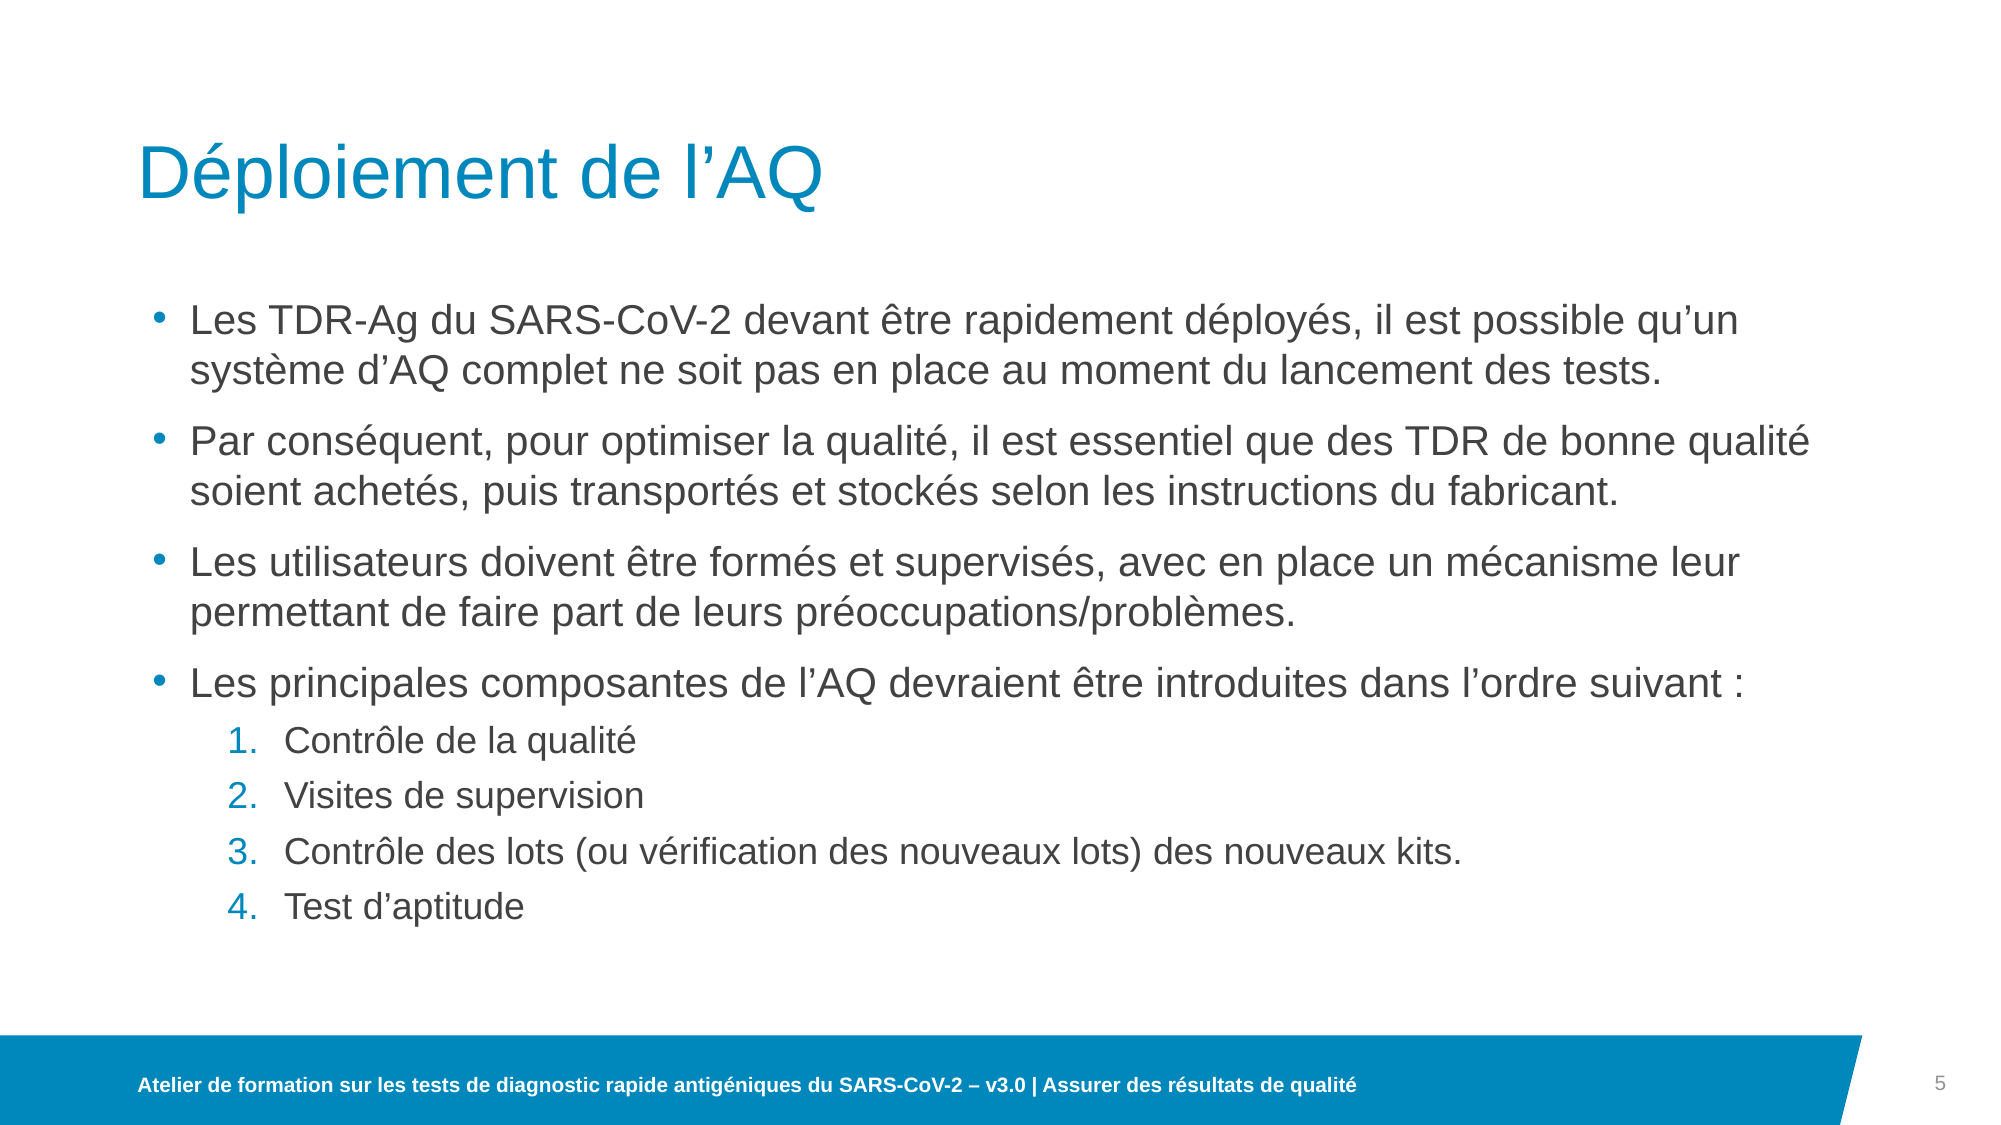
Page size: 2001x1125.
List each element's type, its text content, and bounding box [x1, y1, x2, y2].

slide_number 5 [1862, 1035, 1947, 1125]
title Déploiement de l’AQ [137, 59, 1863, 215]
list Les TDR-Ag du SARS-CoV-2 devant être rapidement déployés, il est possible qu’un système d’AQ complet ne soit pas en place au moment du lancement des tests. Par conséquent, pour optimiser la qualité, il est essentiel que des TDR de bonne qualité soient achetés, puis transportés et stockés selon les instructions du fabricant. Les utilisateurs doivent être formés et supervisés, avec en place un mécanisme leur permettant de faire part de leurs préoccupations/problèmes. Les principales composantes de l’AQ devraient être introduites dans l’ordre suivant : Contrôle de la qualité Visites de supervision Contrôle des lots (ou vérification des nouveaux lots) des nouveaux kits. Test d’aptitude [137, 284, 1863, 1014]
footer Atelier de formation sur les tests de diagnostic rapide antigéniques du SARS-CoV-2 – v3.0 | Assurer des résultats de qualité [137, 1042, 1442, 1125]
